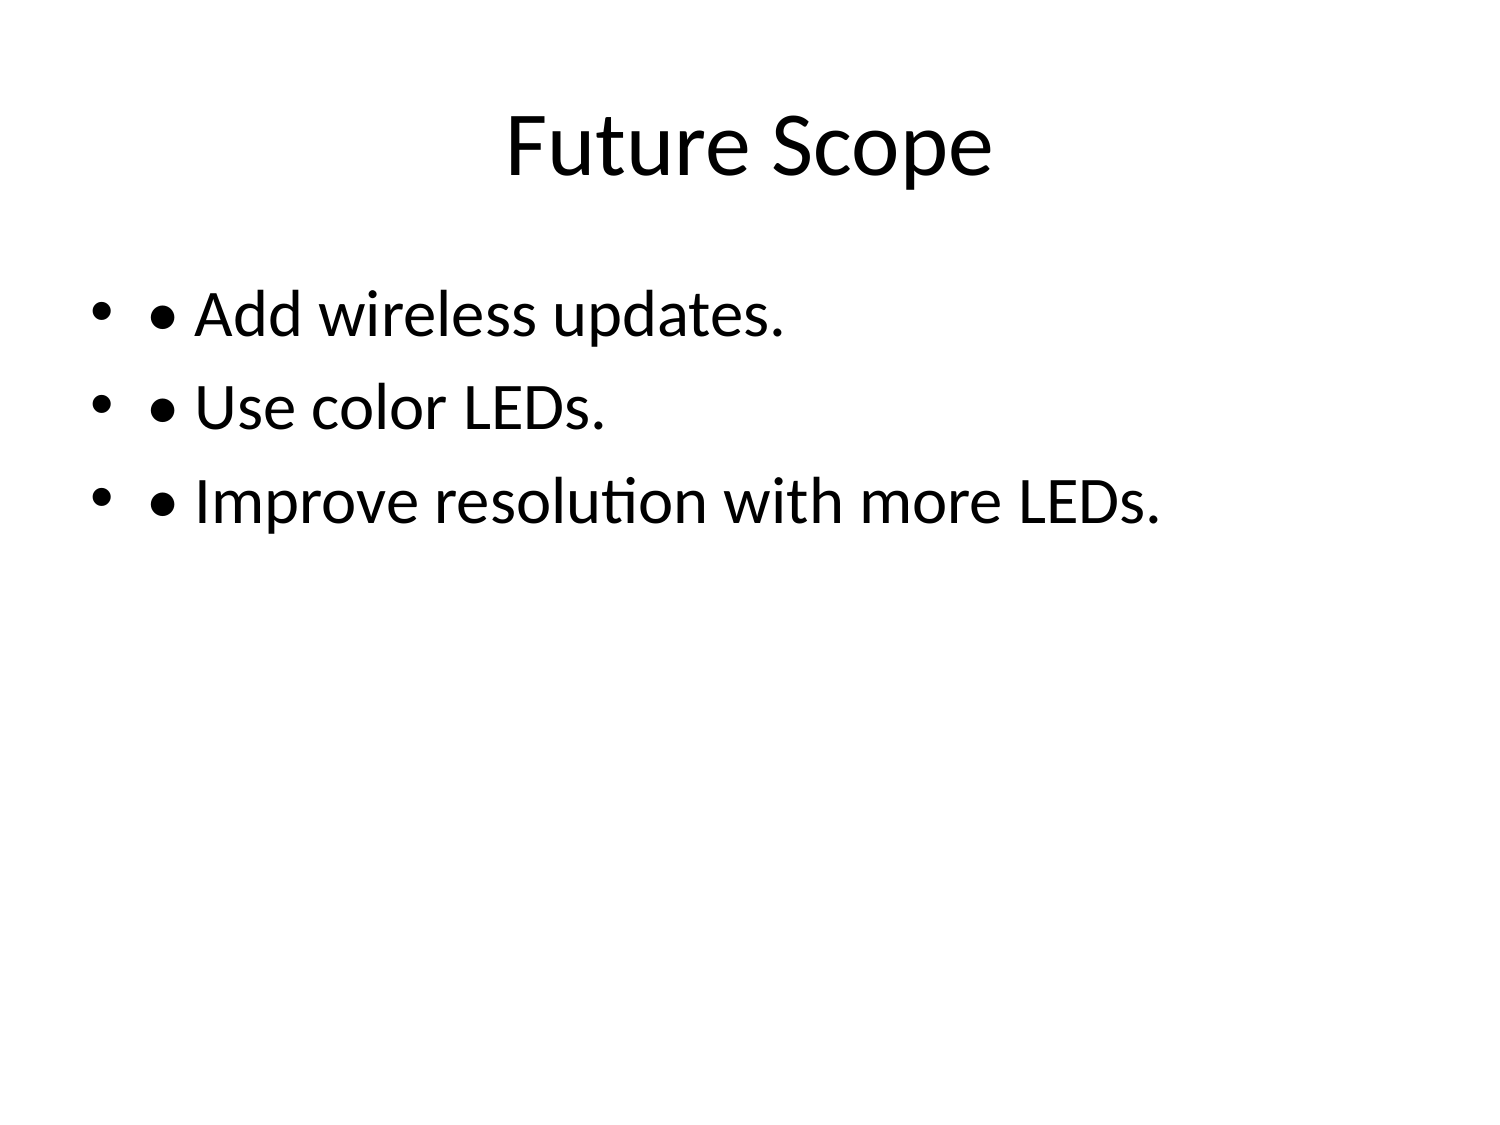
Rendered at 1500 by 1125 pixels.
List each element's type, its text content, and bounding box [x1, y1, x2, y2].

title Future Scope [75, 45, 1425, 233]
list • Add wireless updates. • Use color LEDs. • Improve resolution with more LEDs. [75, 262, 1425, 1005]
